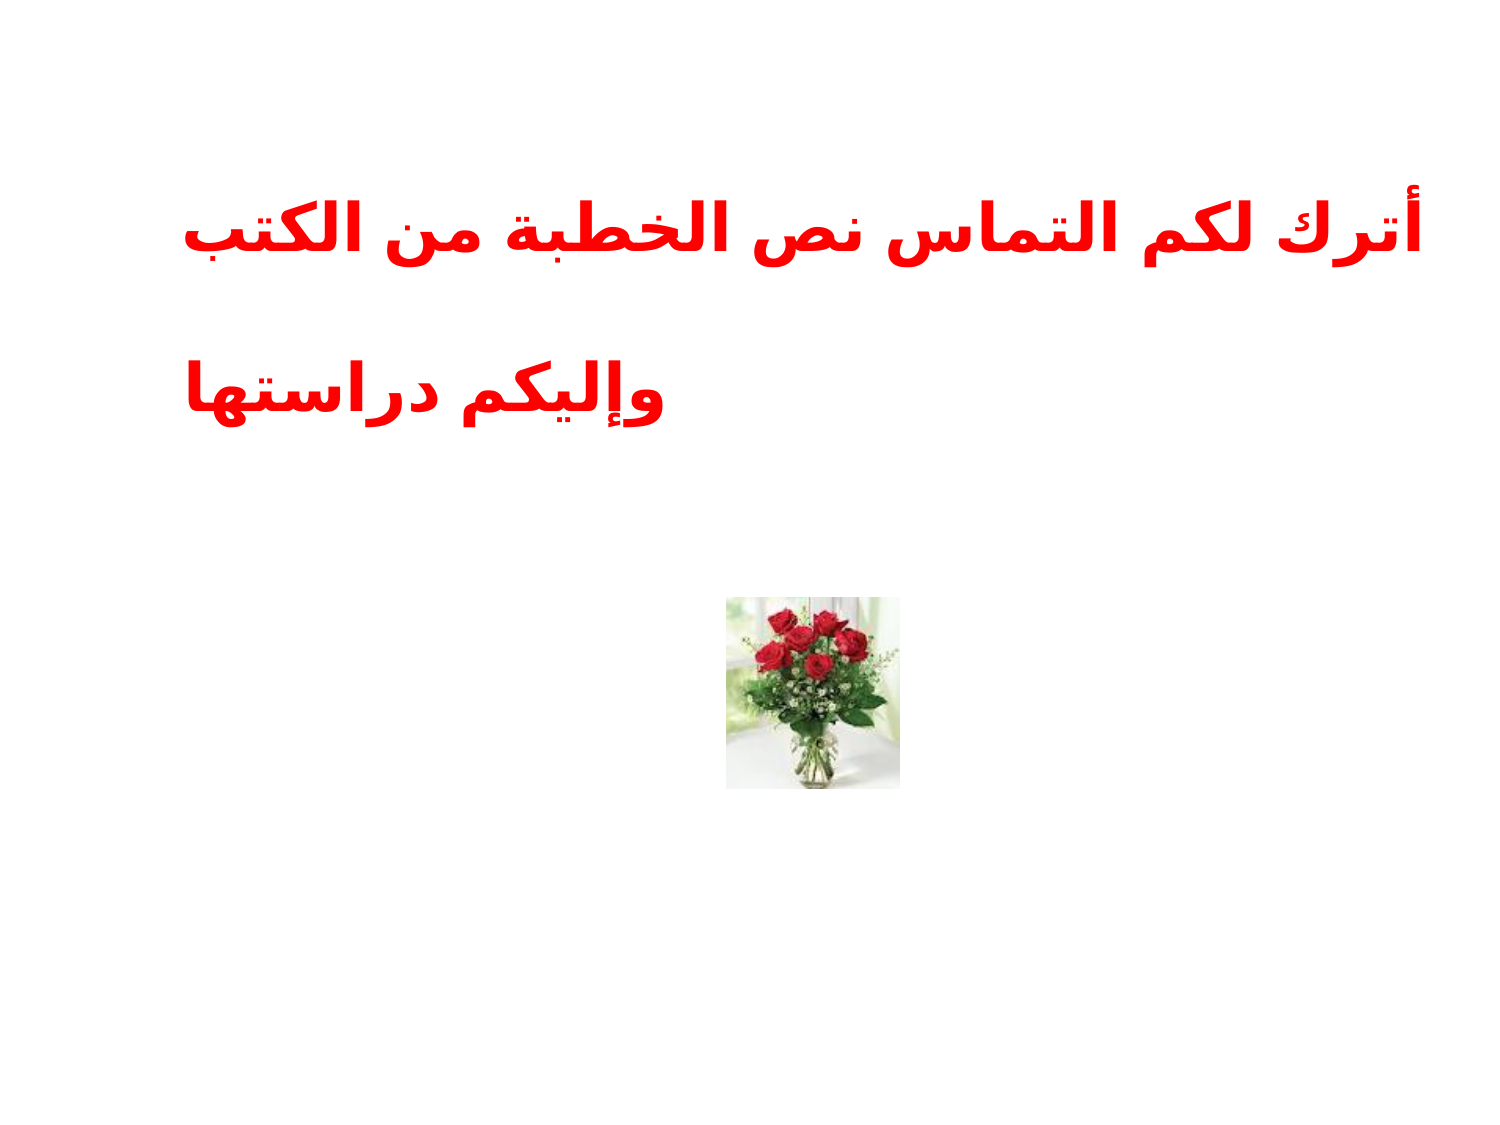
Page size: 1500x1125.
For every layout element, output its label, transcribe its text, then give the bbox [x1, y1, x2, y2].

text_box أترك لكم التماس نص الخطبة من الكتب وإليكم دراستها [163, 177, 1442, 523]
picture [726, 597, 901, 789]
